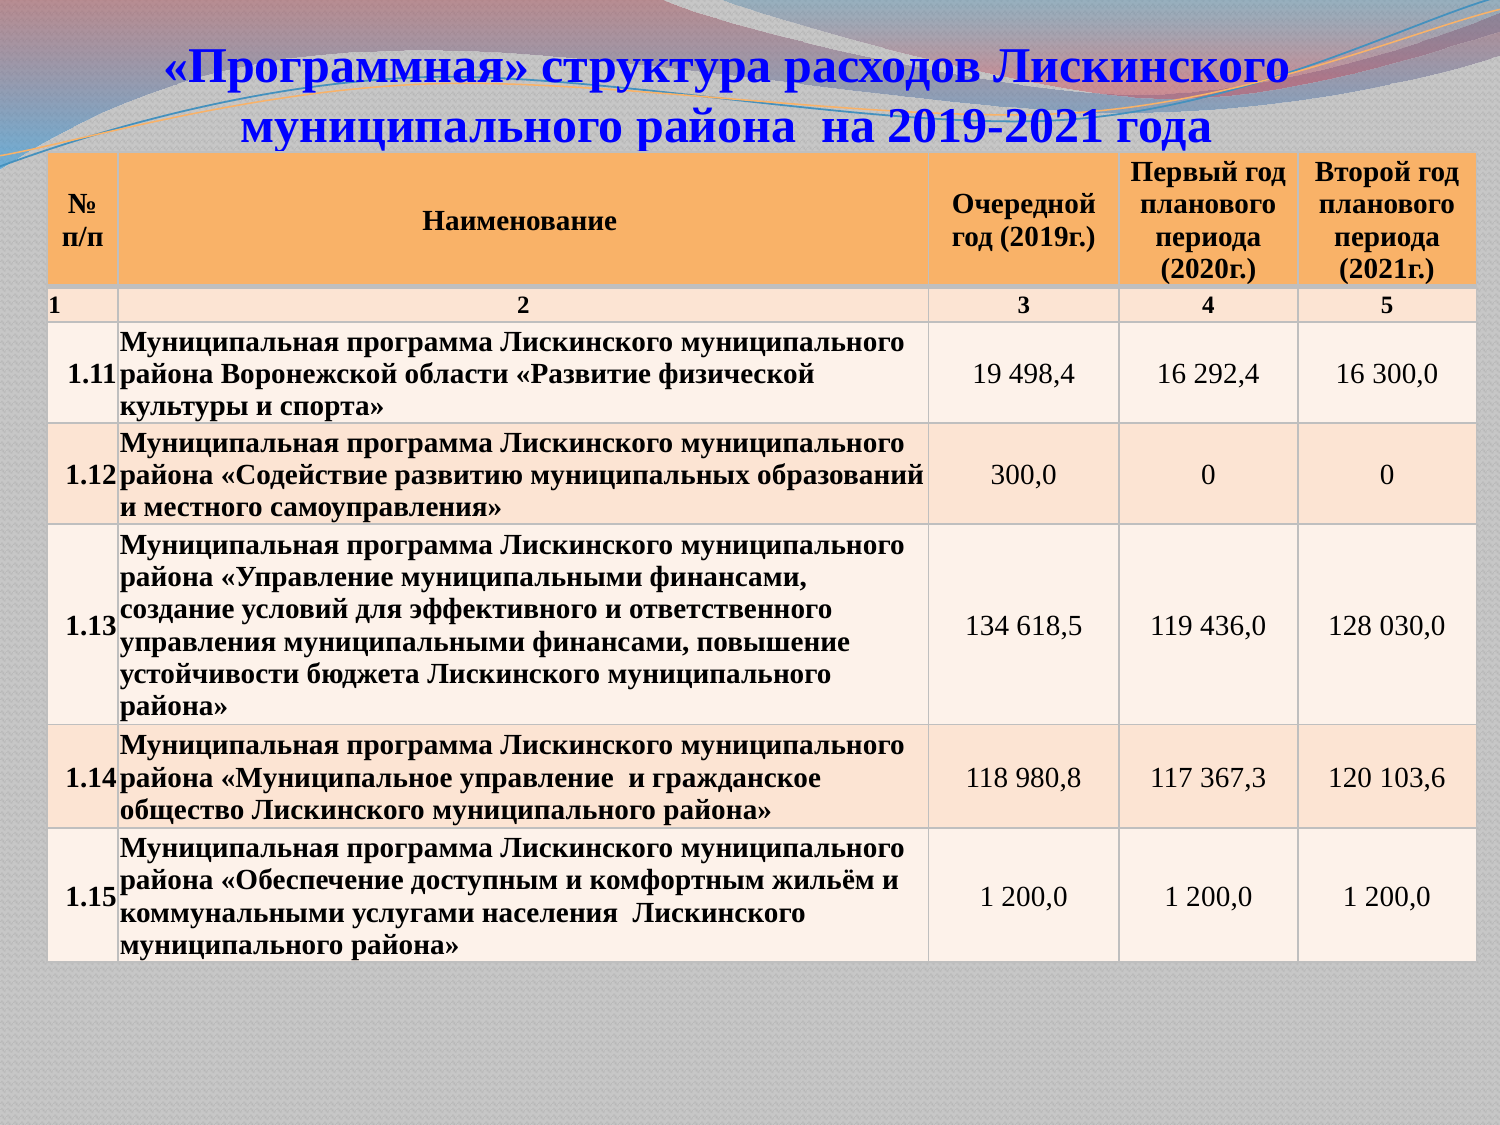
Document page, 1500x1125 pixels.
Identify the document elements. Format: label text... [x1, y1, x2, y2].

table_cell 1.11 [48, 323, 117, 422]
table_cell 1 [48, 289, 117, 321]
table_cell 119 436,0 [1120, 525, 1297, 724]
table_cell 1.15 [48, 829, 117, 961]
table_cell 1 200,0 [1120, 829, 1297, 961]
table_header Очередной год (2019г.) [929, 153, 1118, 284]
table_cell Муниципальная программа Лискинского муниципального района «Обеспечение доступным и комфортным жильём и коммунальными услугами населения Лискинского муниципального района» [119, 829, 928, 961]
table_cell 1 200,0 [929, 829, 1118, 961]
table_cell 300,0 [929, 424, 1118, 523]
table_cell 1 200,0 [1299, 829, 1476, 961]
table_cell Муниципальная программа Лискинского муниципального района «Муниципальное управление и гражданское общество Лискинского муниципального района» [119, 725, 928, 827]
table_cell 5 [1299, 289, 1476, 321]
table_cell 117 367,3 [1120, 725, 1297, 827]
table_cell 1.12 [48, 424, 117, 523]
table_cell 0 [1120, 424, 1297, 523]
table_cell 1.14 [48, 725, 117, 827]
table_header № п/п [48, 153, 117, 284]
table_header Первый год планового периода (2020г.) [1120, 153, 1297, 284]
table_cell 16 292,4 [1120, 323, 1297, 422]
table_cell Муниципальная программа Лискинского муниципального района «Содействие развитию муниципальных образований и местного самоуправления» [119, 424, 928, 523]
table_cell 16 300,0 [1299, 323, 1476, 422]
table_cell 4 [1120, 289, 1297, 321]
table_cell 19 498,4 [929, 323, 1118, 422]
table_header Второй год планового периода (2021г.) [1299, 153, 1476, 284]
table_cell 120 103,6 [1299, 725, 1476, 827]
table_header Наименование [119, 153, 928, 284]
table_cell 3 [929, 289, 1118, 321]
table_cell Муниципальная программа Лискинского муниципального района Воронежской области «Развитие физической культуры и спорта» [119, 323, 928, 422]
title «Программная» структура расходов Лискинского муниципального района на 2019-2021 года [35, 35, 1418, 153]
table_cell Муниципальная программа Лискинского муниципального района «Управление муниципальными финансами, создание условий для эффективного и ответственного управления муниципальными финансами, повышение устойчивости бюджета Лискинского муниципального района» [119, 525, 928, 724]
table_cell 2 [119, 289, 928, 321]
table_cell 134 618,5 [929, 525, 1118, 724]
table_cell 118 980,8 [929, 725, 1118, 827]
table_cell 0 [1299, 424, 1476, 523]
table_cell 128 030,0 [1299, 525, 1476, 724]
table_cell 1.13 [48, 525, 117, 724]
